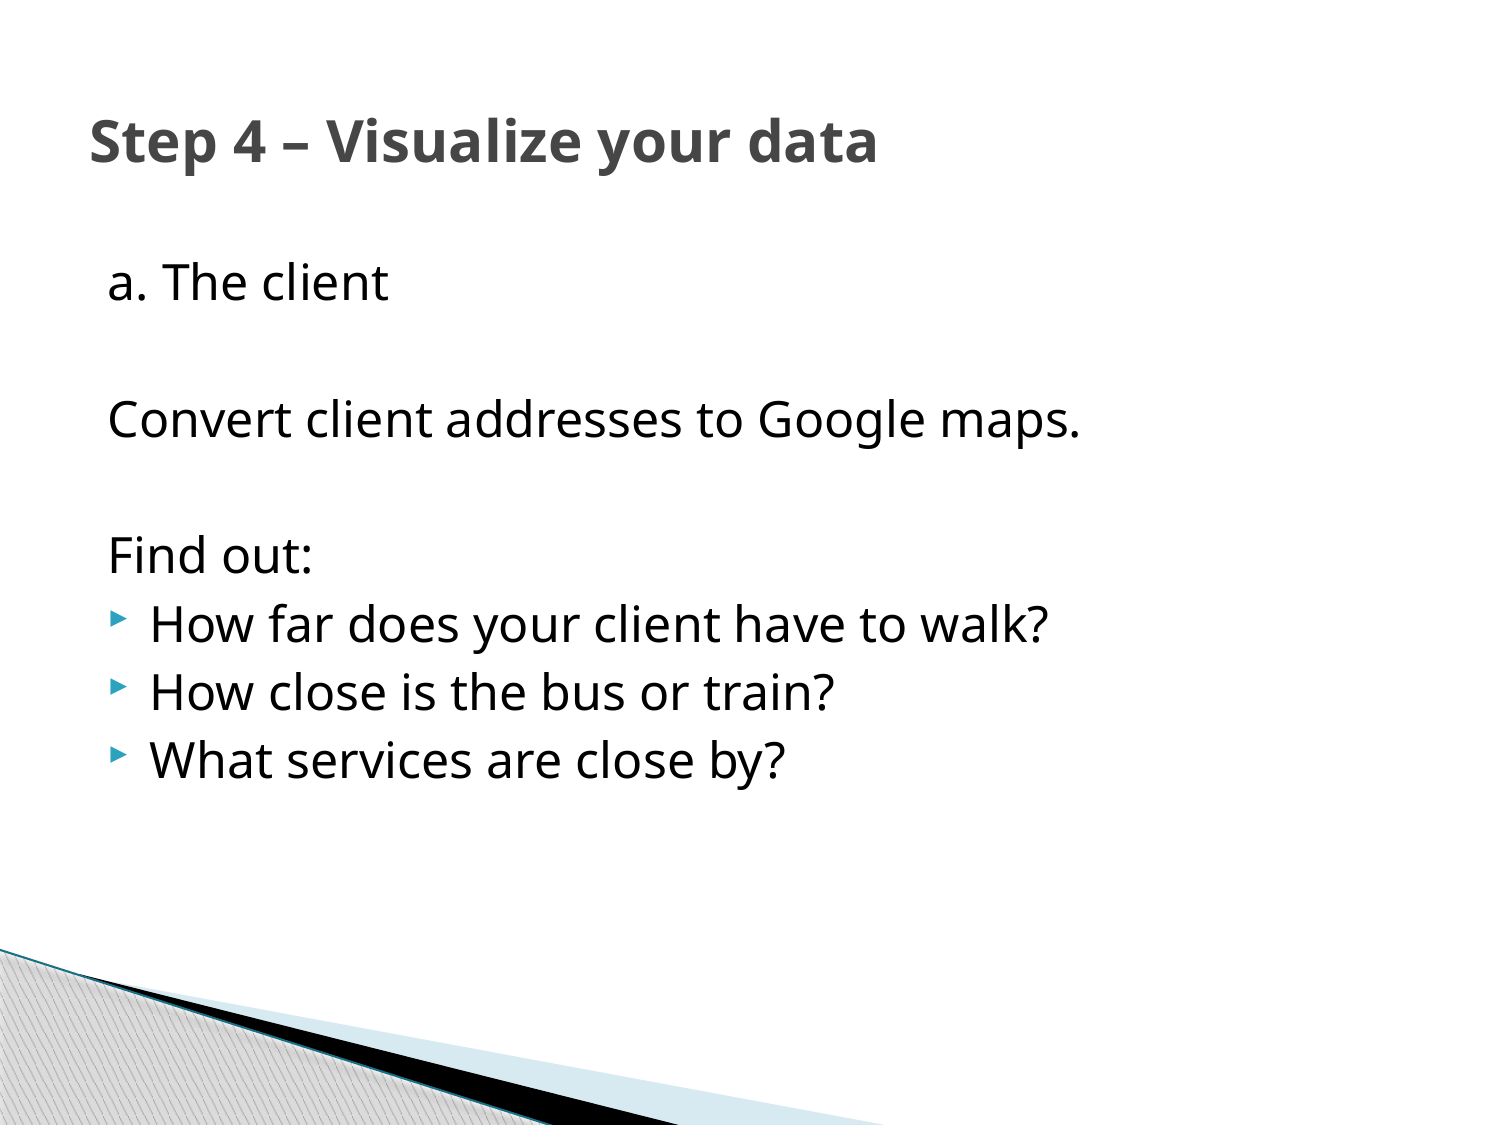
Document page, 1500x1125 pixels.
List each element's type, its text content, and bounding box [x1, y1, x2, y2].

title Step 4 – Visualize your data [75, 45, 1425, 233]
list a. The client Convert client addresses to Google maps. Find out: How far does your client have to walk? How close is the bus or train? What services are close by? [75, 243, 1425, 986]
